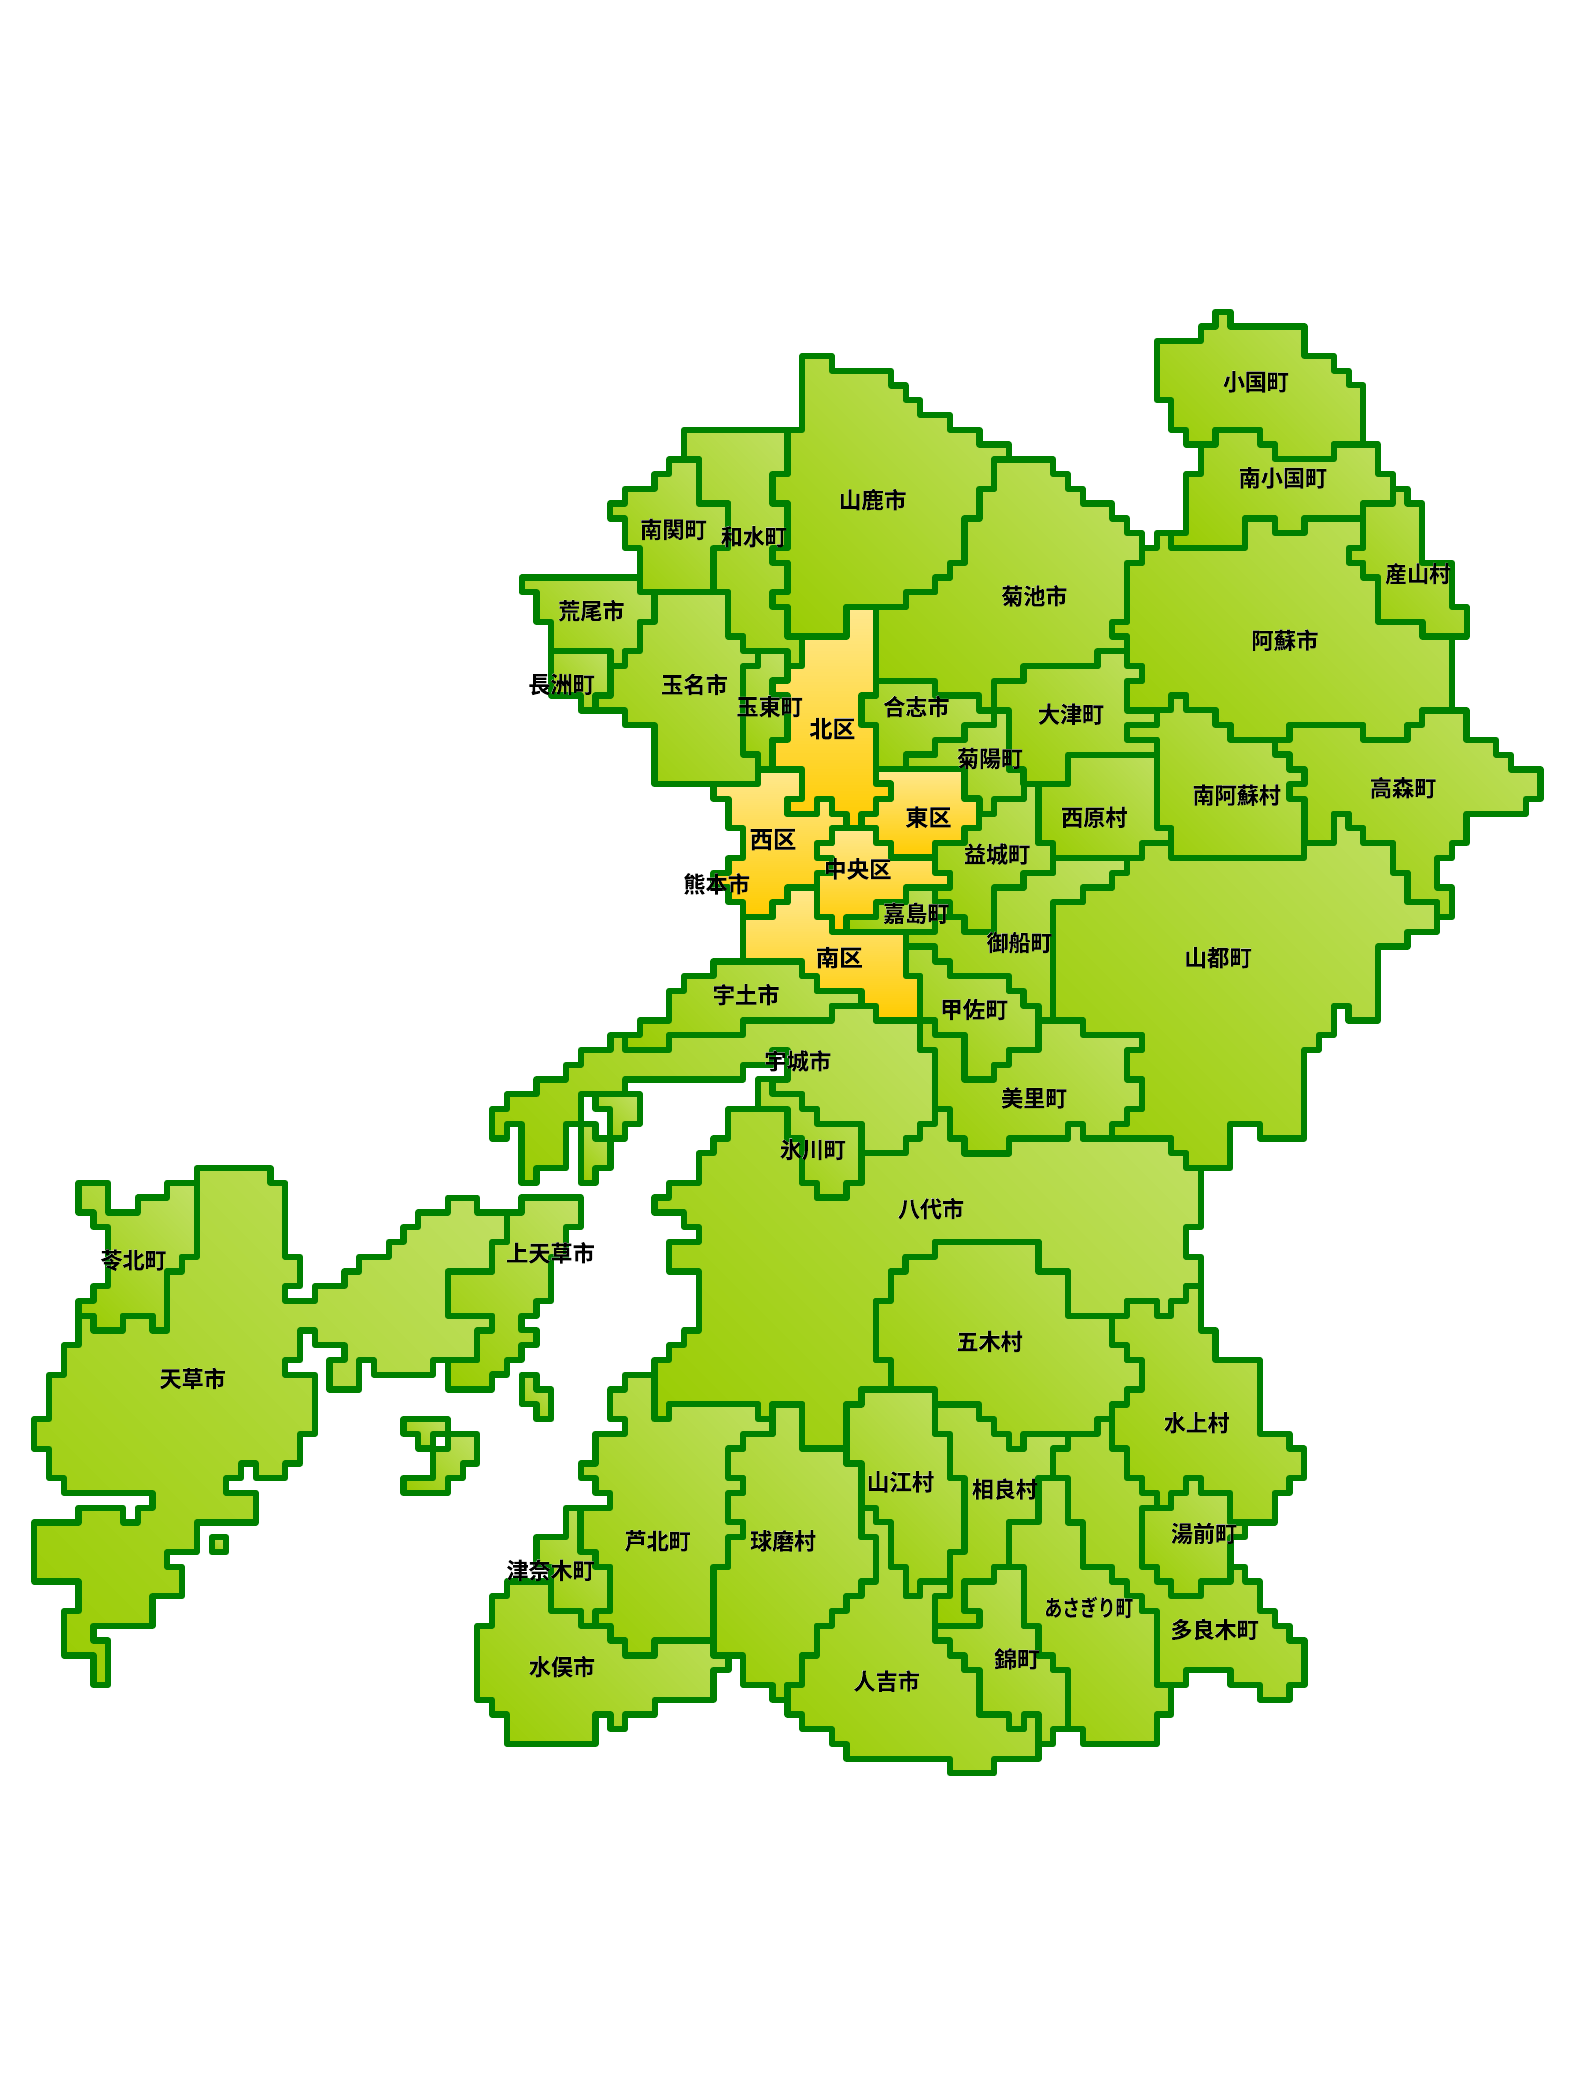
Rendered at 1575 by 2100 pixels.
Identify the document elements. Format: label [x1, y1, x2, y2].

text_box [1185, 946, 1252, 969]
text_box [956, 747, 1023, 770]
text_box [1038, 702, 1104, 726]
text_box [528, 673, 595, 696]
text_box [720, 525, 787, 548]
text_box [506, 1559, 595, 1582]
text_box [1163, 1411, 1230, 1434]
text_box [897, 1197, 964, 1220]
text_box [683, 872, 750, 895]
text_box [883, 902, 949, 925]
text_box [528, 1655, 595, 1678]
text_box [1001, 1086, 1067, 1109]
text_box [100, 1248, 167, 1272]
text_box [883, 695, 949, 718]
text_box [816, 946, 863, 969]
text_box [1171, 1618, 1259, 1641]
text_box [736, 695, 803, 718]
text_box [713, 606, 980, 1021]
text_box [993, 1647, 1040, 1670]
text_box [942, 998, 1008, 1021]
text_box [34, 311, 1541, 1774]
text_box [1252, 628, 1318, 652]
text_box [1001, 584, 1067, 607]
text_box [750, 828, 796, 851]
text_box [1239, 466, 1327, 489]
text_box [558, 599, 624, 622]
text_box [765, 1049, 831, 1072]
text_box [159, 1367, 226, 1390]
text_box [956, 1330, 1023, 1353]
text_box [1171, 1522, 1237, 1545]
text_box [1193, 783, 1281, 807]
text_box [868, 1470, 934, 1493]
text_box [1061, 805, 1128, 829]
text_box [840, 488, 906, 511]
text_box [964, 842, 1030, 866]
text_box [1385, 562, 1451, 585]
text_box [661, 673, 728, 696]
text_box [750, 1529, 816, 1552]
text_box [971, 1477, 1038, 1501]
text_box [640, 518, 707, 541]
text_box [1045, 1596, 1134, 1619]
text_box [713, 983, 780, 1006]
text_box [825, 857, 891, 881]
text_box [905, 805, 951, 829]
text_box [506, 1241, 595, 1264]
text_box [1222, 370, 1289, 393]
text_box [986, 931, 1052, 954]
text_box [624, 1529, 691, 1552]
text_box [779, 1138, 846, 1161]
text_box [1370, 776, 1437, 799]
text_box [809, 717, 855, 740]
text_box [853, 1669, 920, 1693]
